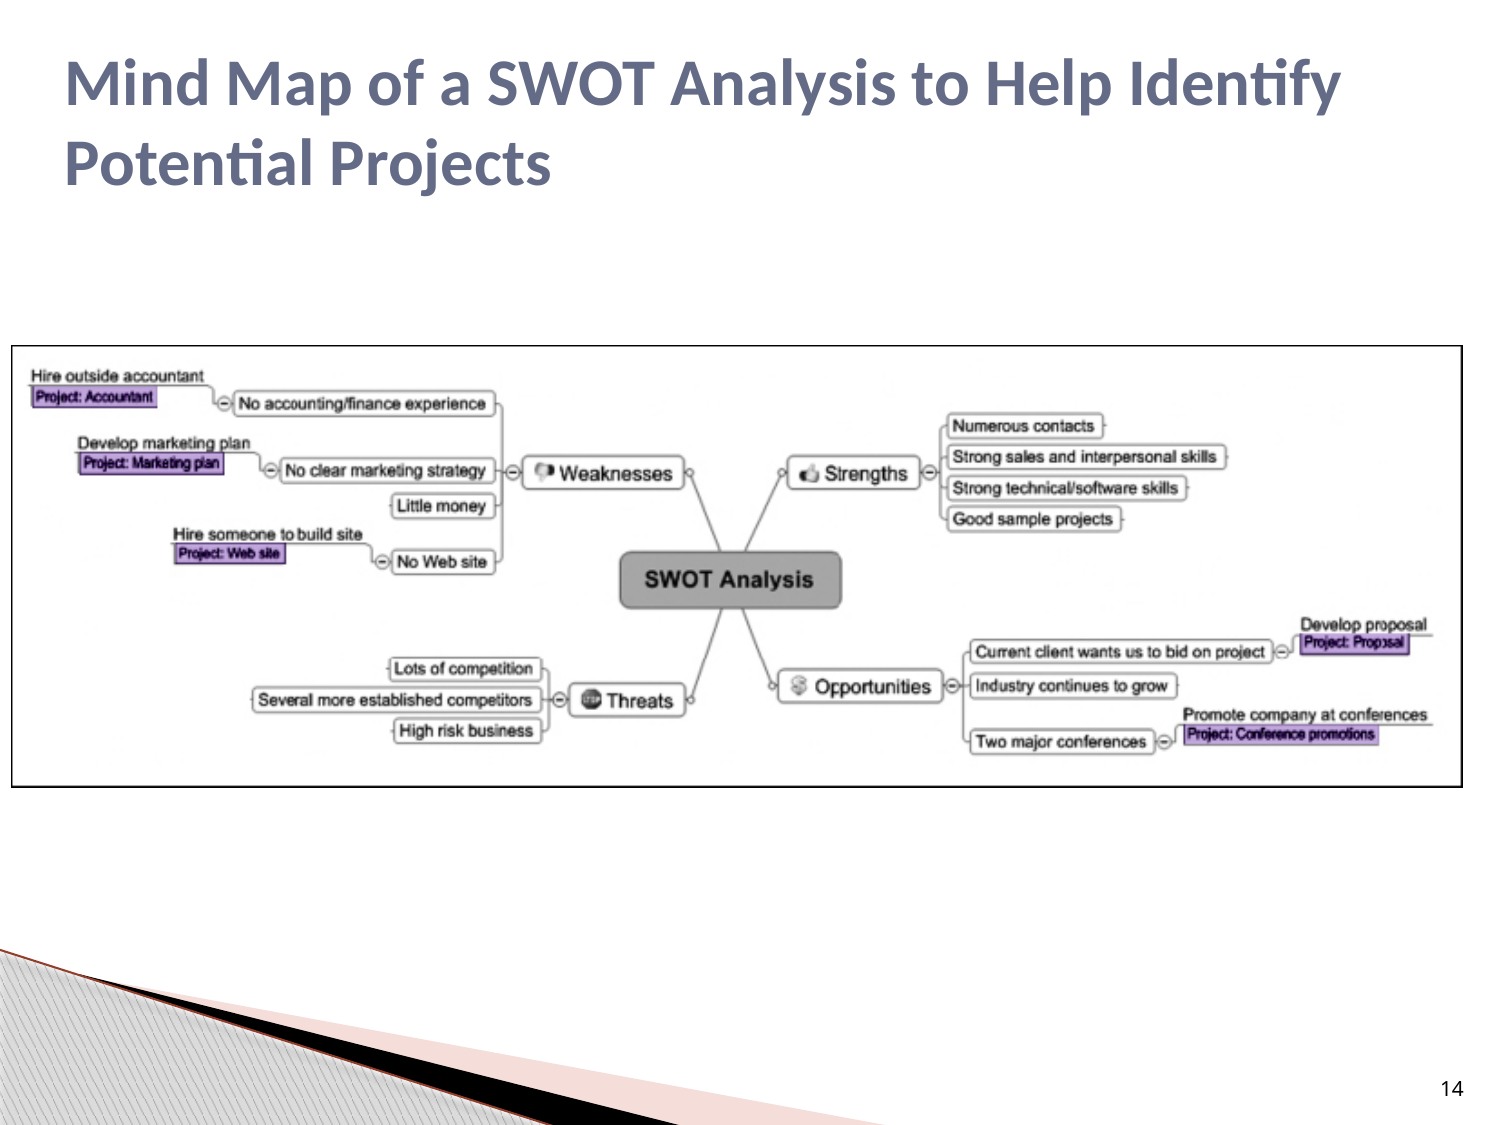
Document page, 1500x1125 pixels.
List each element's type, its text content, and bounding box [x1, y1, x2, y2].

title Mind Map of a SWOT Analysis to Help Identify Potential Projects [50, 24, 1463, 213]
slide_number 14 [1418, 1051, 1479, 1112]
picture [11, 345, 1463, 788]
